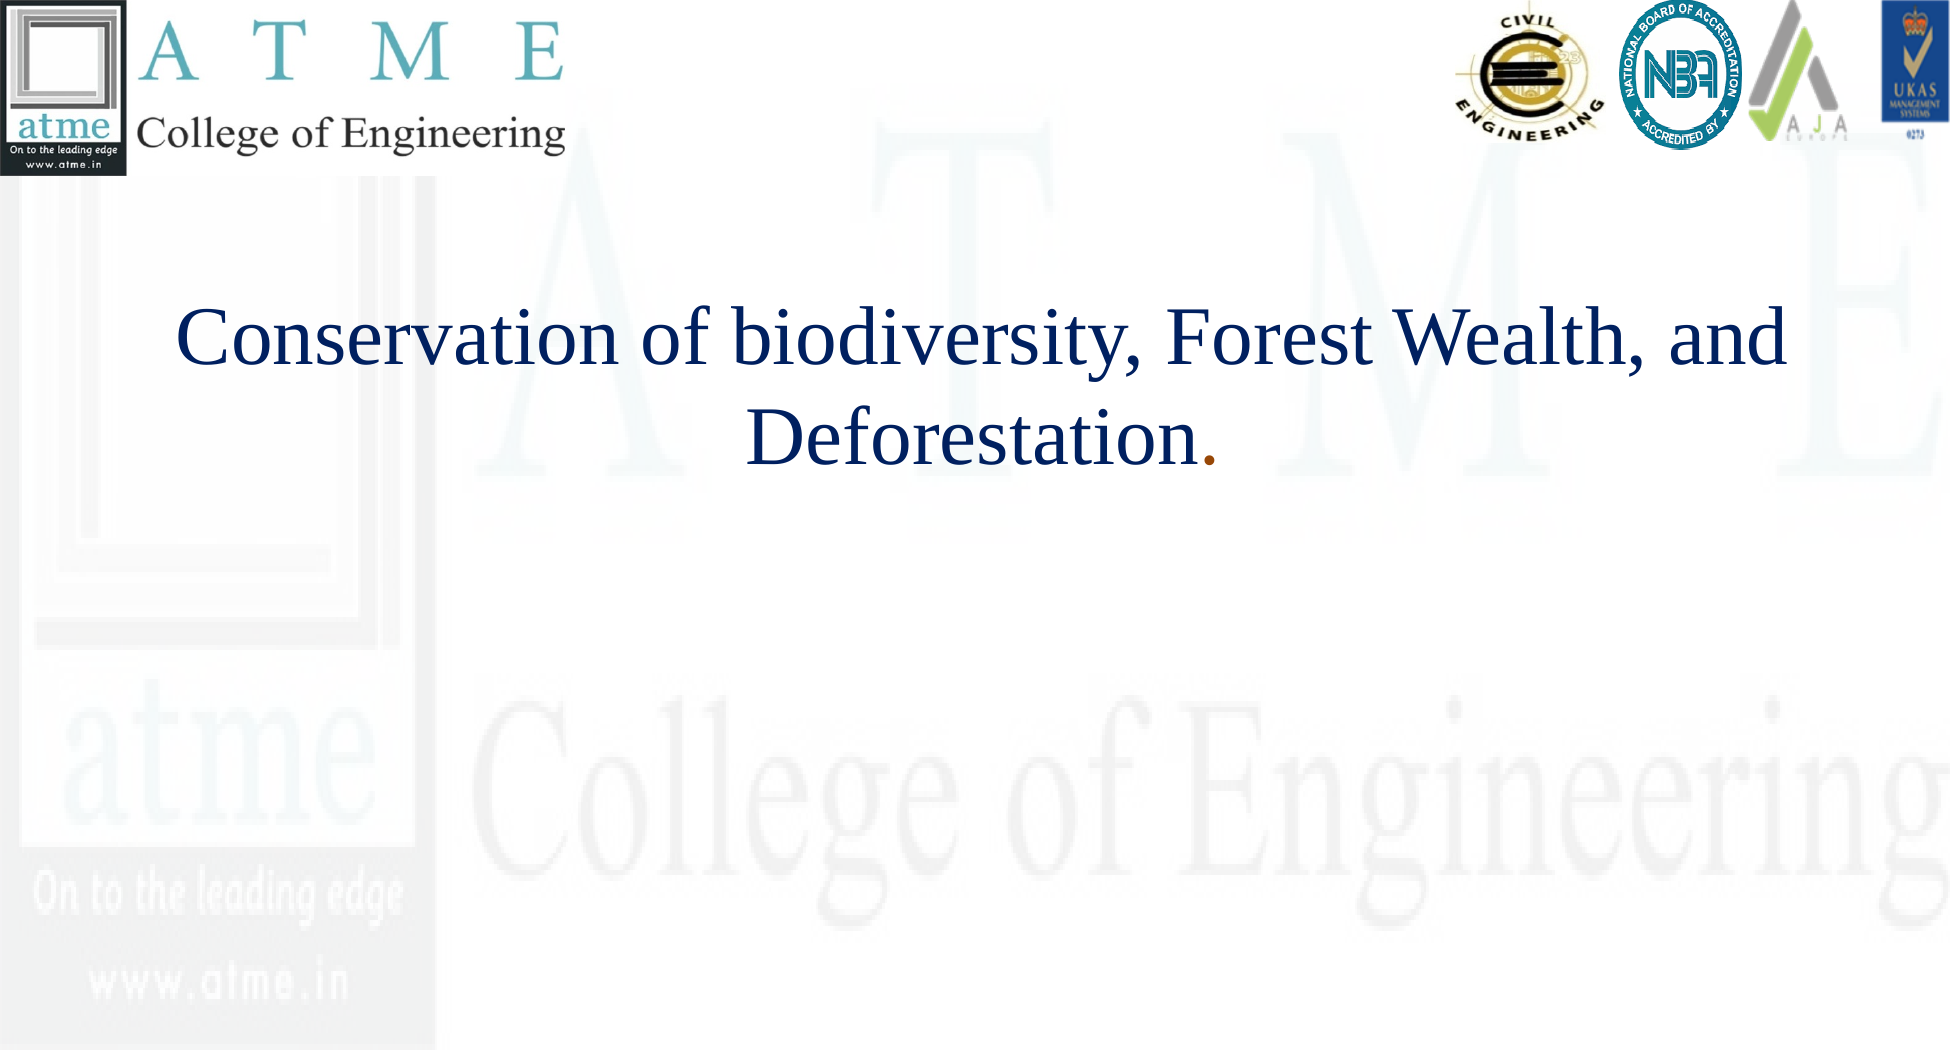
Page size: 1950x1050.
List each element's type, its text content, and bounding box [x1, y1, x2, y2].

picture [0, 0, 566, 177]
picture [1697, 0, 1742, 54]
picture [1455, 0, 1606, 144]
picture [1728, 89, 1736, 95]
picture [1716, 113, 1721, 129]
picture [1666, 139, 1680, 144]
picture [1683, 133, 1697, 137]
picture [1725, 98, 1730, 109]
picture [1697, 9, 1702, 17]
picture [1748, 0, 1950, 142]
picture [1619, 0, 1727, 151]
title Conservation of biodiversity, Forest Wealth, and Deforestation. [81, 268, 1885, 494]
picture [1684, 94, 1742, 151]
